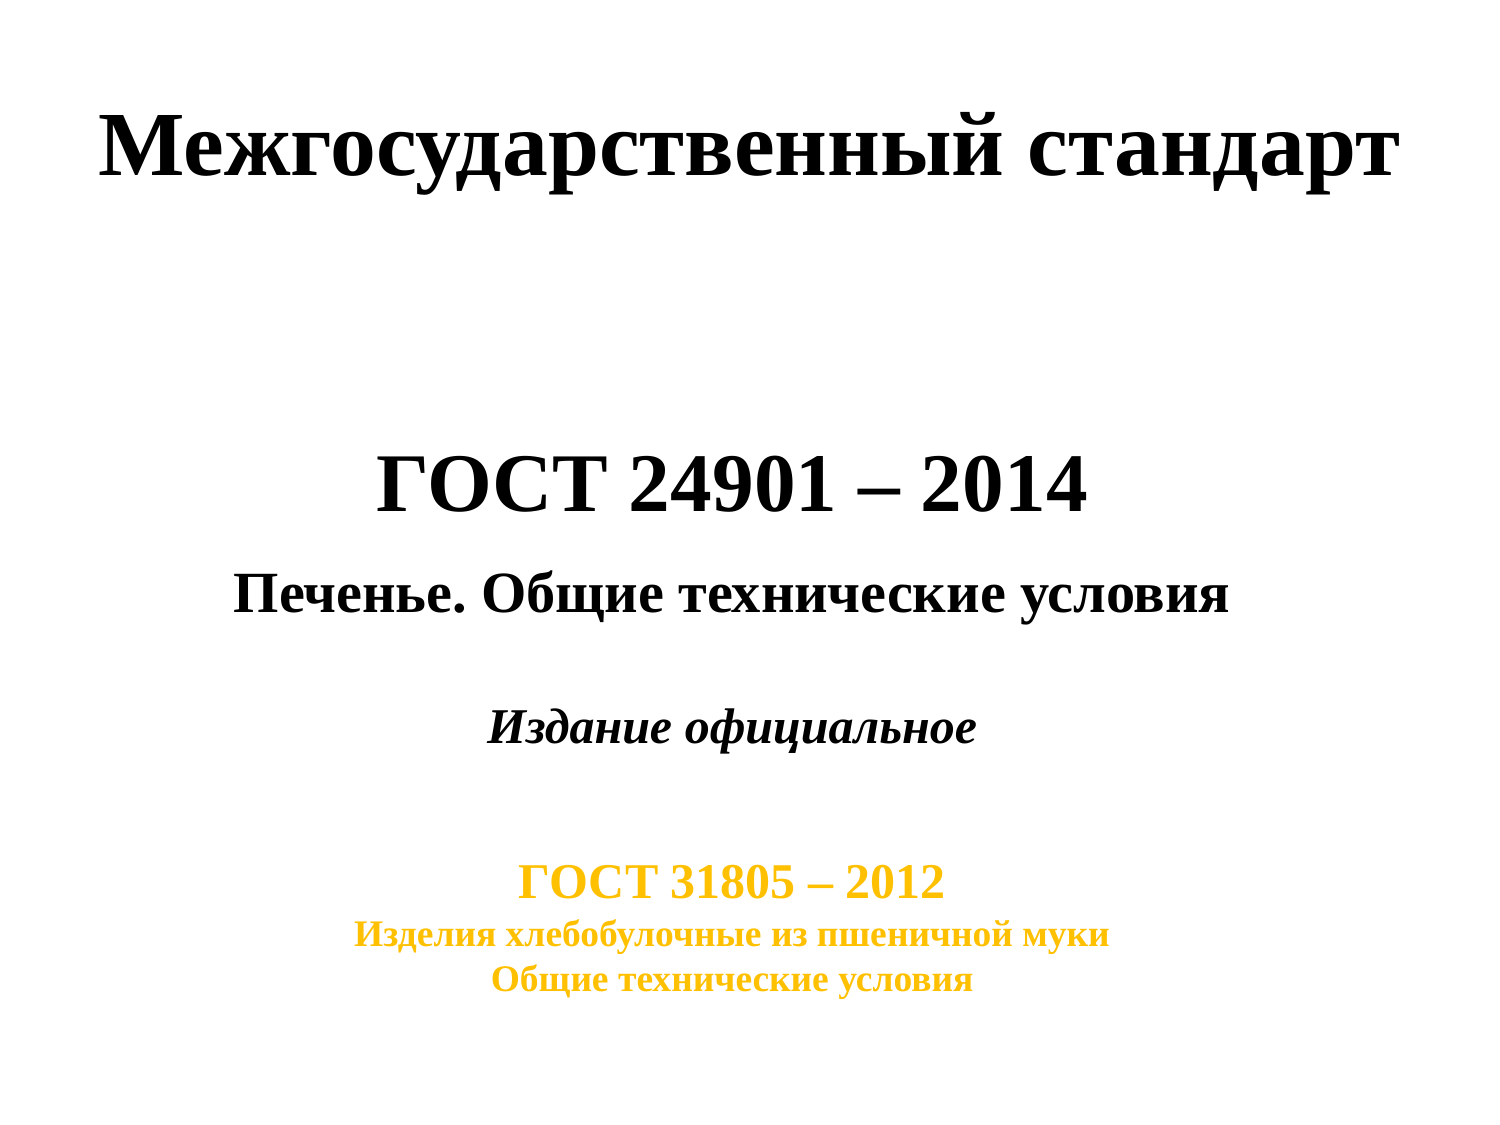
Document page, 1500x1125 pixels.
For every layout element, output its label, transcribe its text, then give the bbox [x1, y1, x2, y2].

text_box ГОСТ 24901 – 2014 Печенье. Общие технические условия Издание официальное ГОСТ 31805 – 2012 Изделия хлебобулочные из пшеничной муки Общие технические условия [171, 420, 1294, 1052]
title Межгосударственный стандарт [75, 45, 1425, 233]
